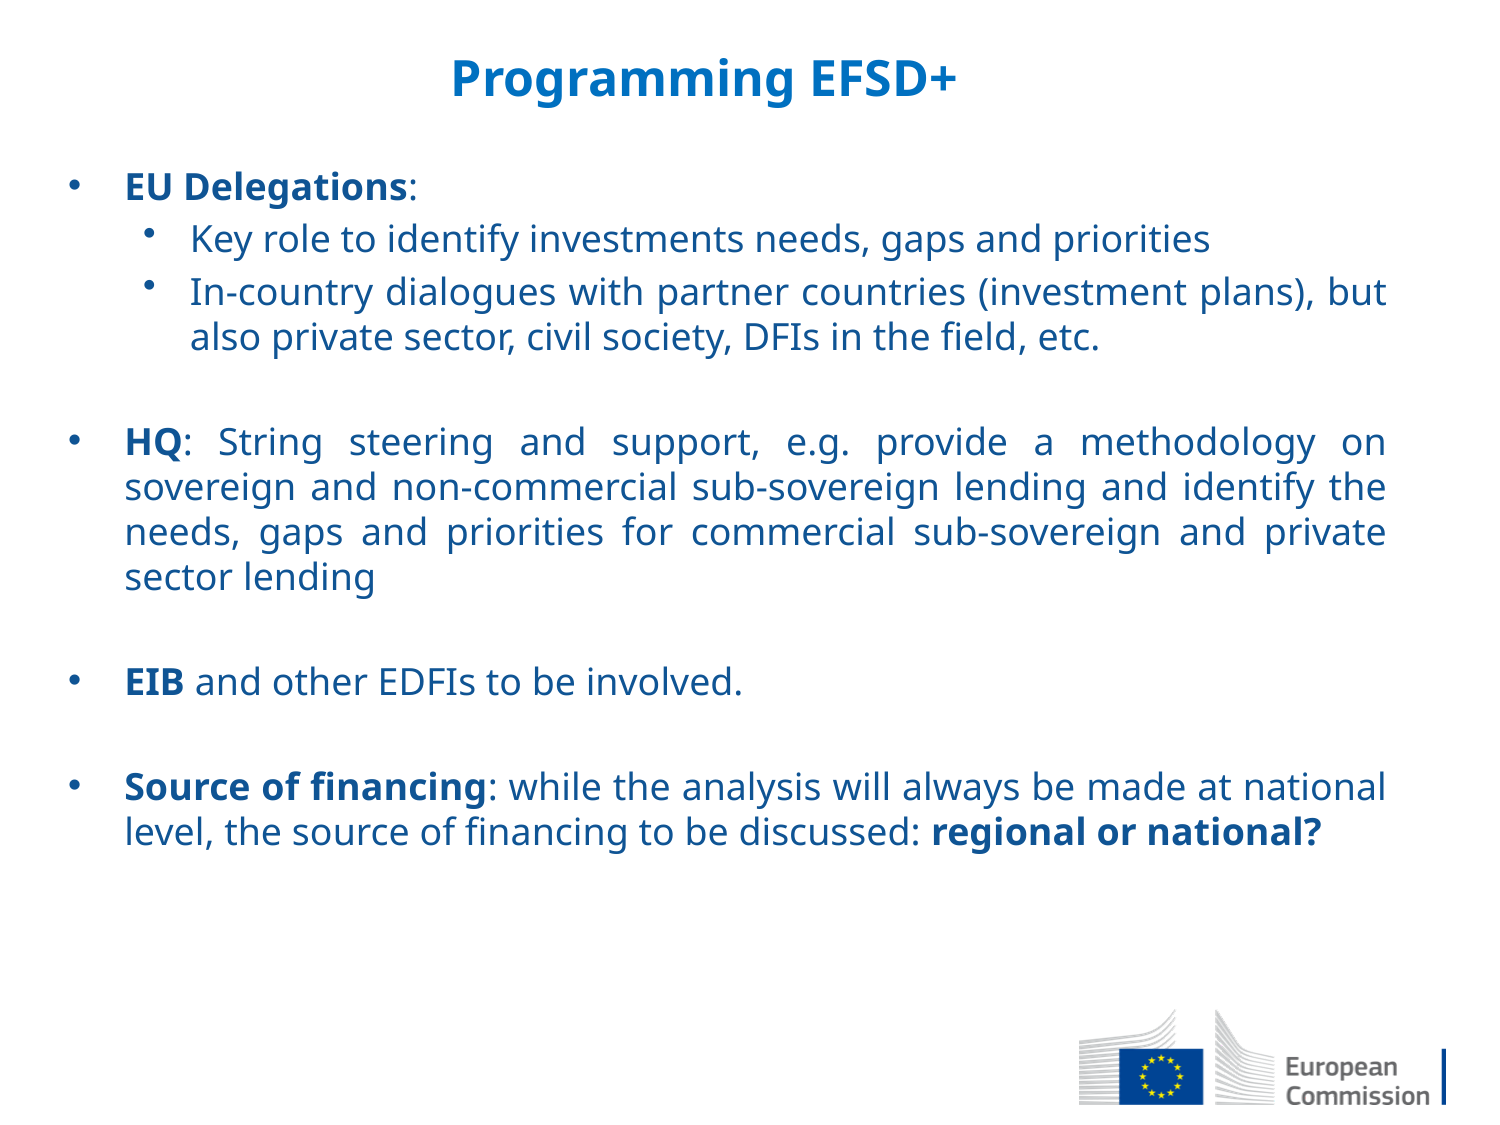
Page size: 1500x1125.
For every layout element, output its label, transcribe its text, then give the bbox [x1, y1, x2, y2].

title Programming EFSD+ [29, 0, 1380, 154]
list EU Delegations: Key role to identify investments needs, gaps and priorities In-country dialogues with partner countries (investment plans), but also private sector, civil society, DFIs in the field, etc. HQ: String steering and support, e.g. provide a methodology on sovereign and non-commercial sub-sovereign lending and identify the needs, gaps and priorities for commercial sub-sovereign and private sector lending EIB and other EDFIs to be involved. Source of financing: while the analysis will always be made at national level, the source of financing to be discussed: regional or national? [52, 154, 1404, 959]
picture [1078, 1008, 1447, 1106]
